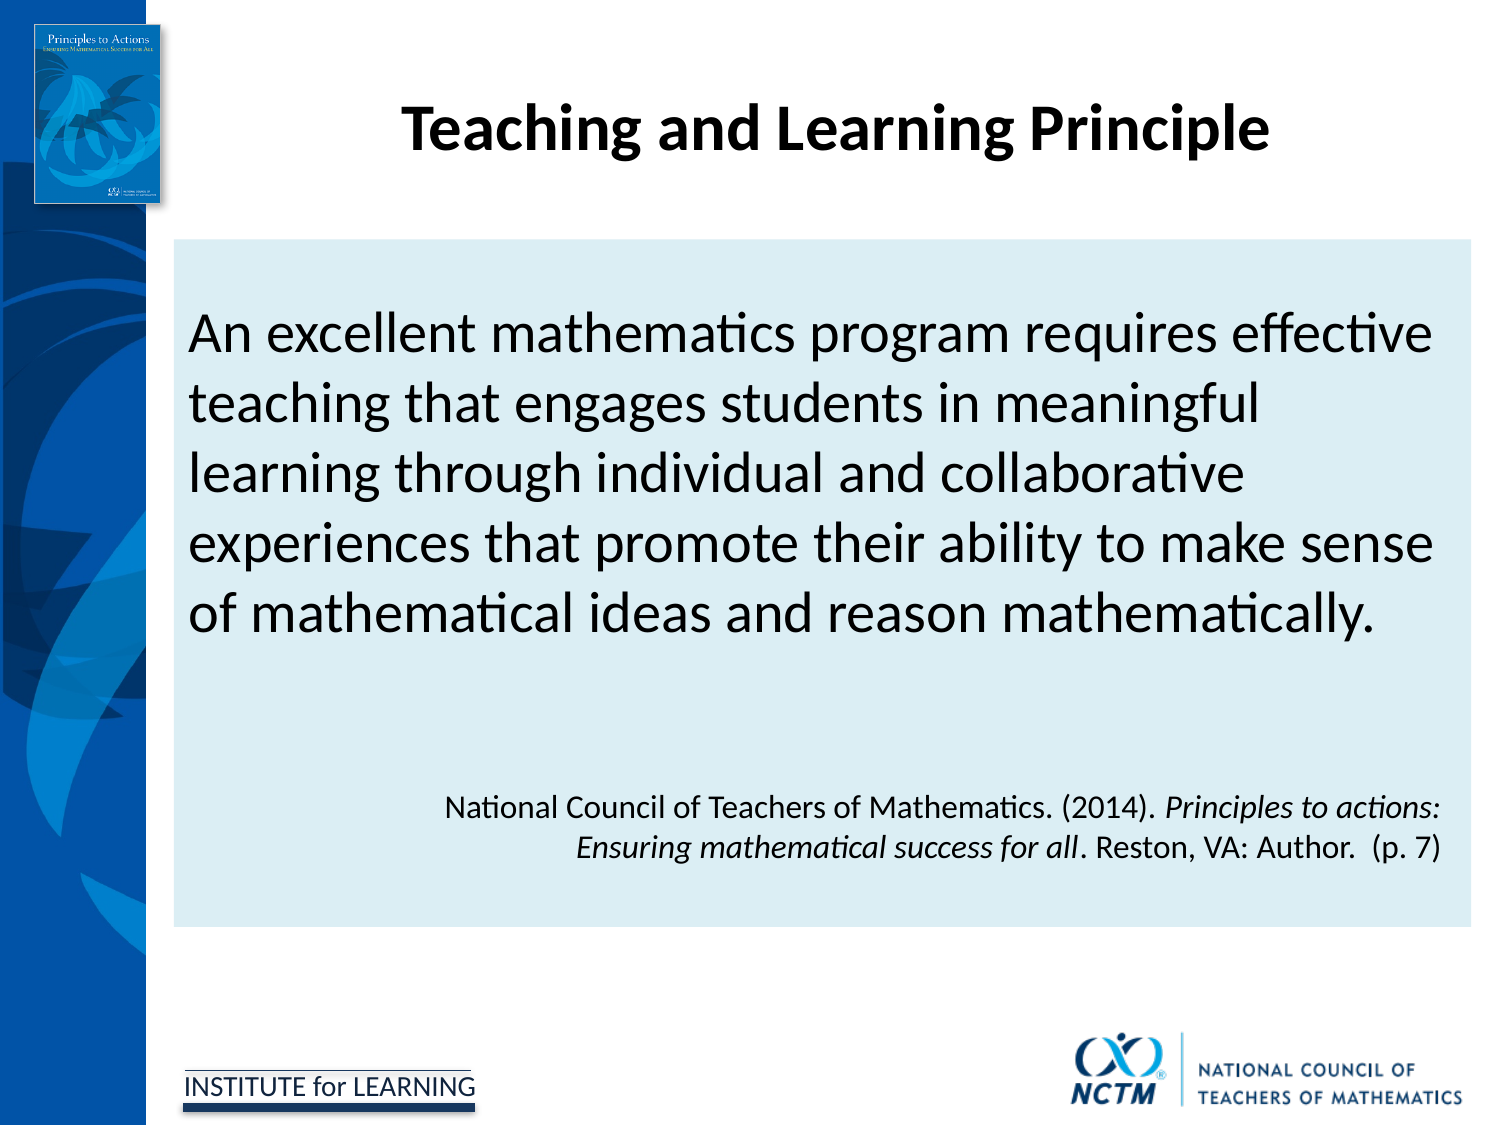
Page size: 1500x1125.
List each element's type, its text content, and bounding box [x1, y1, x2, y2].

text_box An excellent mathematics program requires effective teaching that engages students in meaningful learning through individual and collaborative experiences that promote their ability to make sense of mathematical ideas and reason mathematically. [173, 239, 1472, 927]
text_box National Council of Teachers of Mathematics. (2014). Principles to actions: Ensuring mathematical success for all. Reston, VA: Author. (p. 7) [403, 777, 1457, 873]
picture [0, 0, 146, 1125]
text_box Teaching and Learning Principle [174, 29, 1500, 218]
picture [35, 25, 160, 203]
